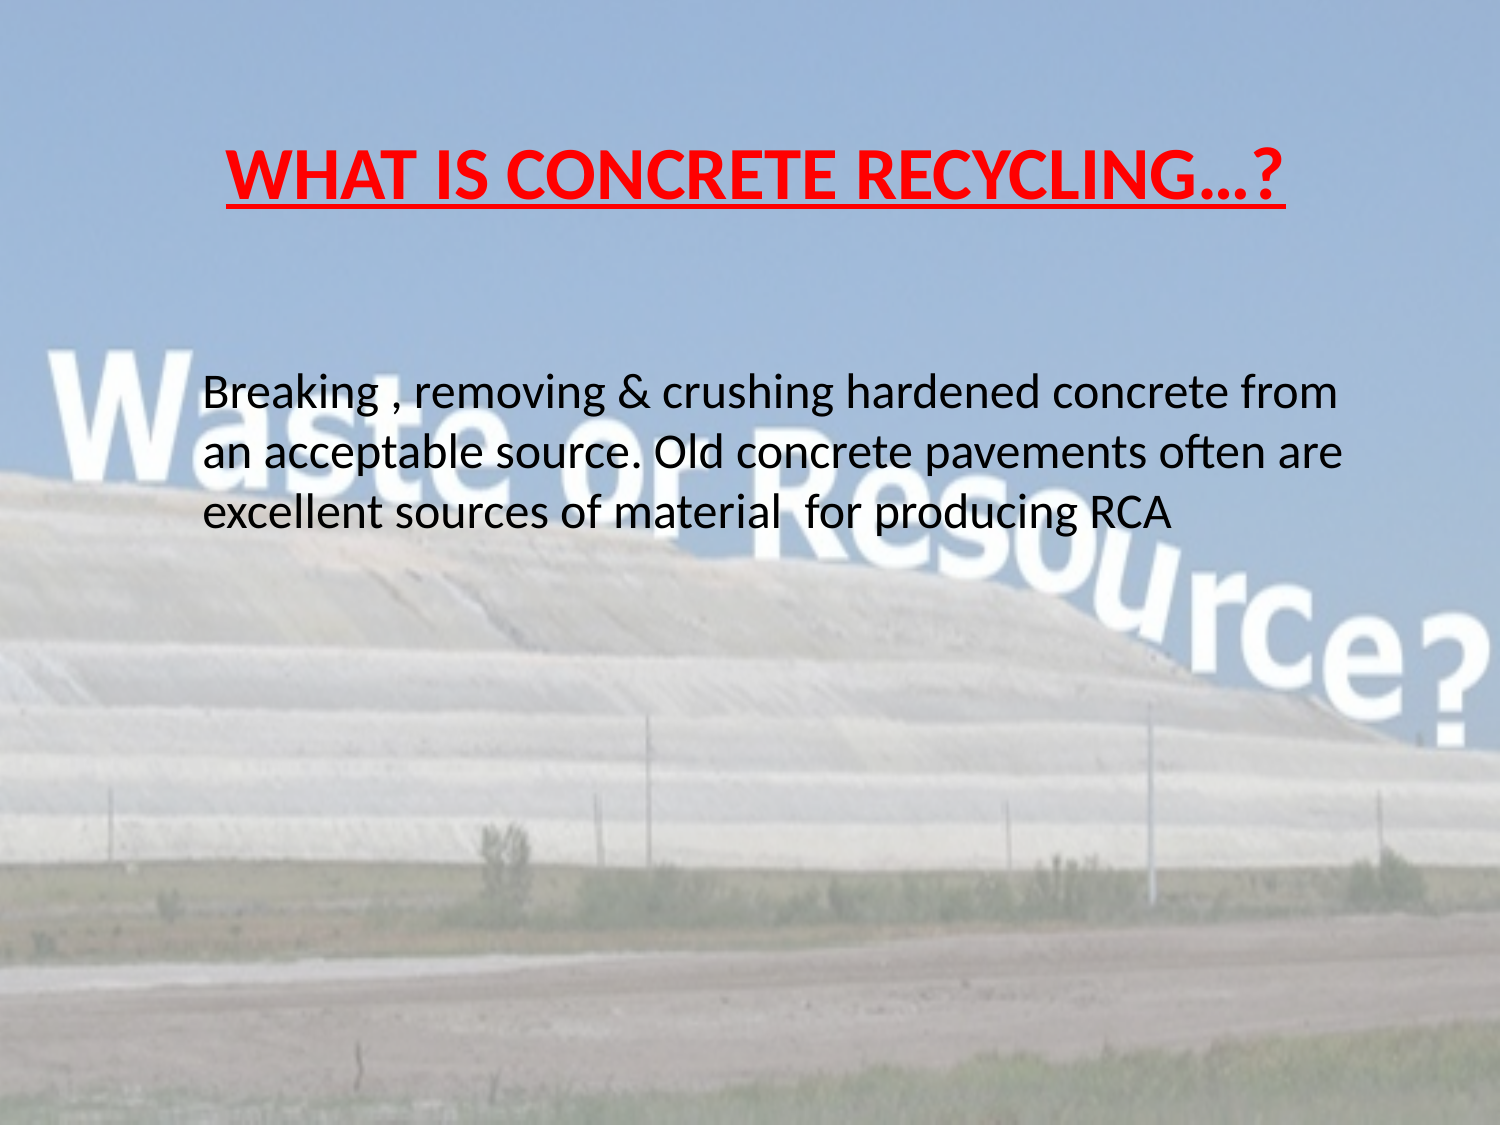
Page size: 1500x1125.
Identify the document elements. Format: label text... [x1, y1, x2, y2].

text_box WHAT IS CONCRETE RECYCLING…? [210, 117, 1372, 222]
text_box Breaking , removing & crushing hardened concrete from an acceptable source. Old concrete pavements often are excellent sources of material for producing RCA [187, 351, 1360, 547]
